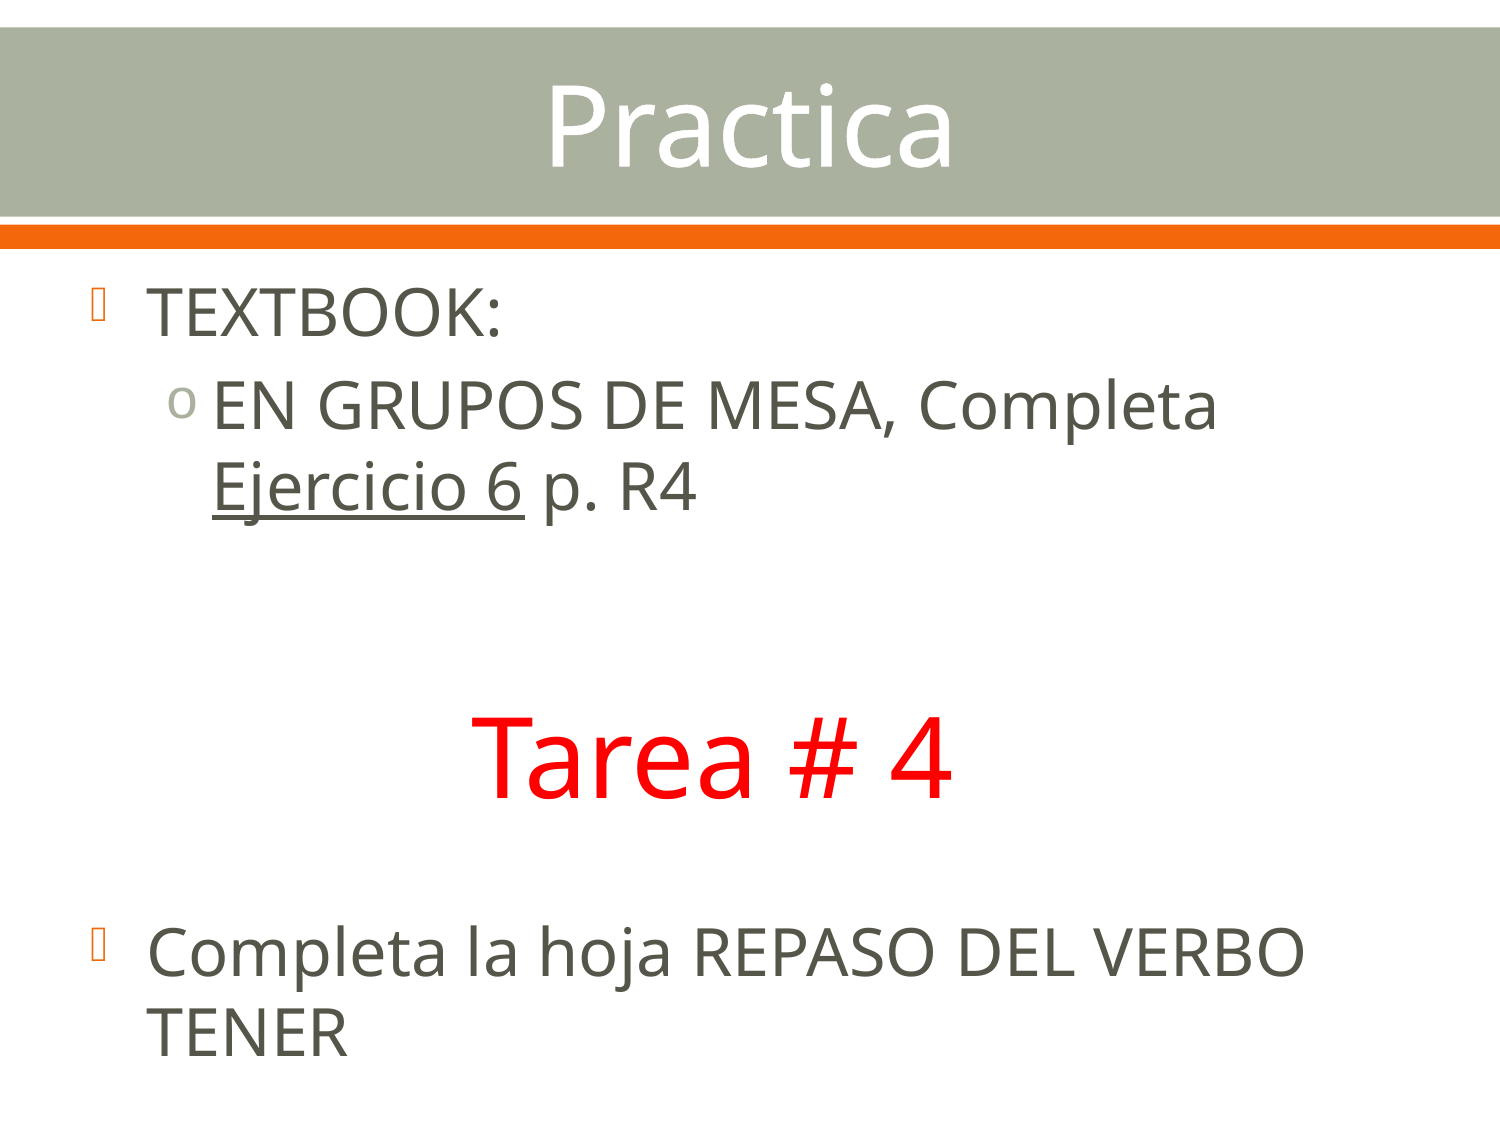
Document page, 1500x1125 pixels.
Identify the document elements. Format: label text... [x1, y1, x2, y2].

list TEXTBOOK: EN GRUPOS DE MESA, Completa Ejercicio 6 p. R4 Completa la hoja REPASO DEL VERBO TENER [75, 262, 1425, 1005]
text_box Tarea # 4 [37, 662, 1388, 845]
title Practica [75, 29, 1425, 213]
